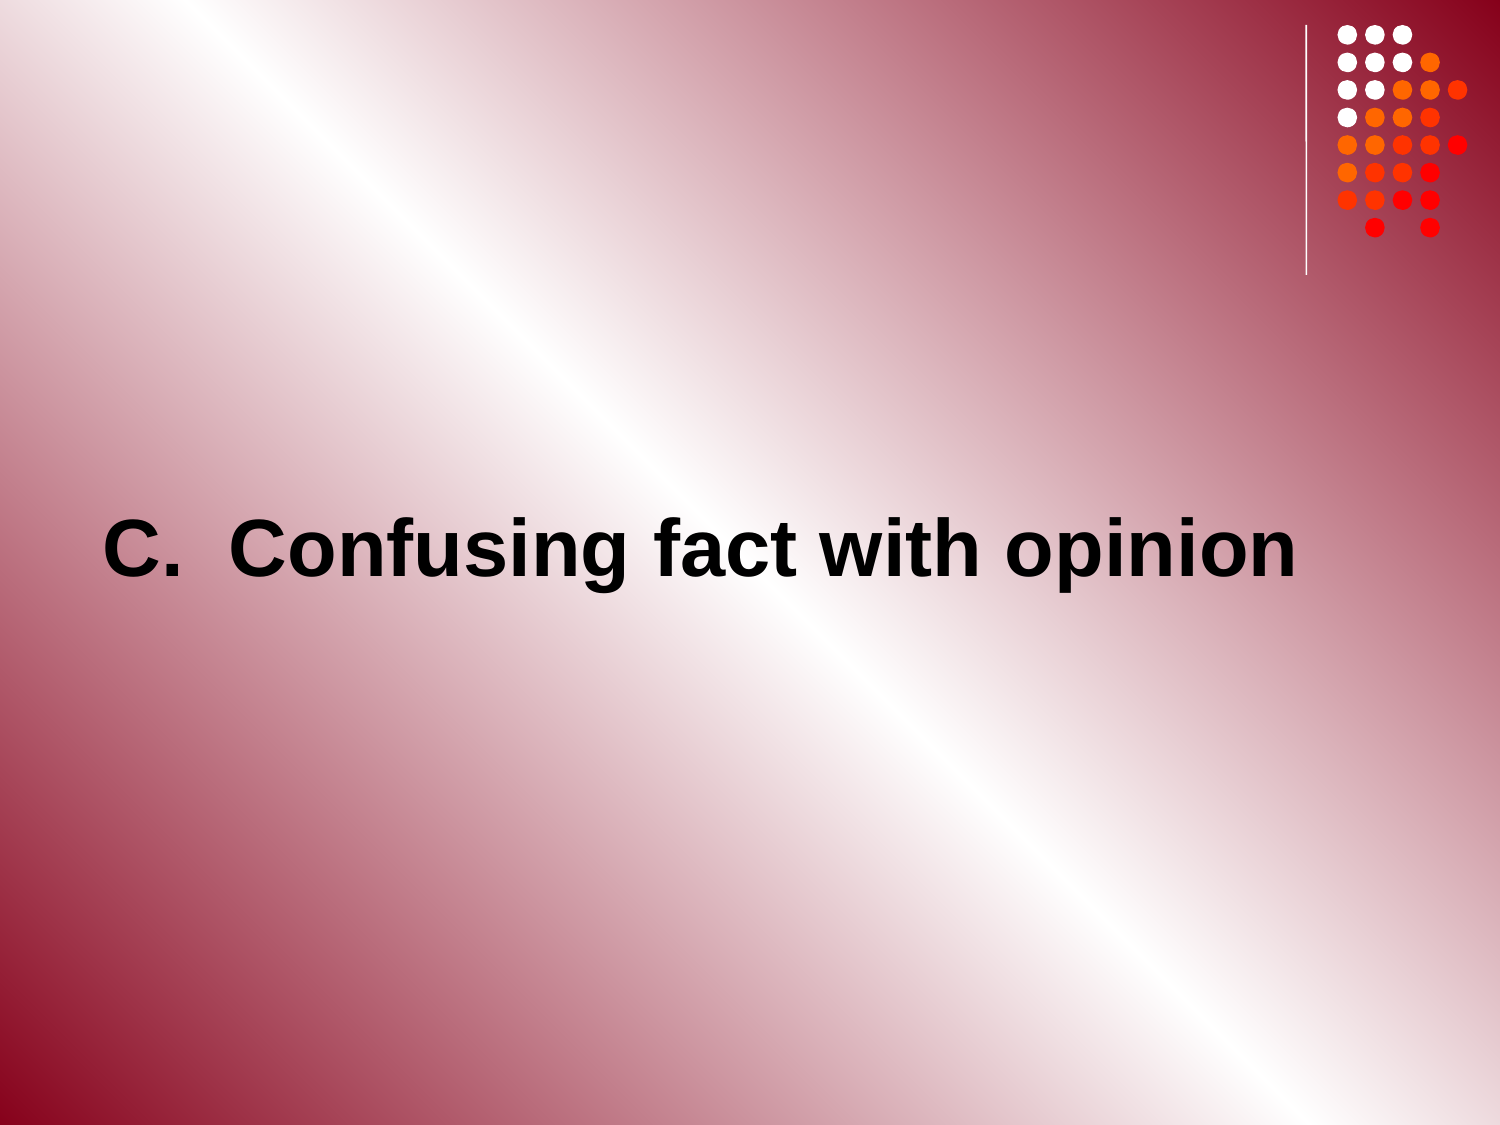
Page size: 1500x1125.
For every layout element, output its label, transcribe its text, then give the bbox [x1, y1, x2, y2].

title C. Confusing fact with opinion [87, 387, 1325, 600]
